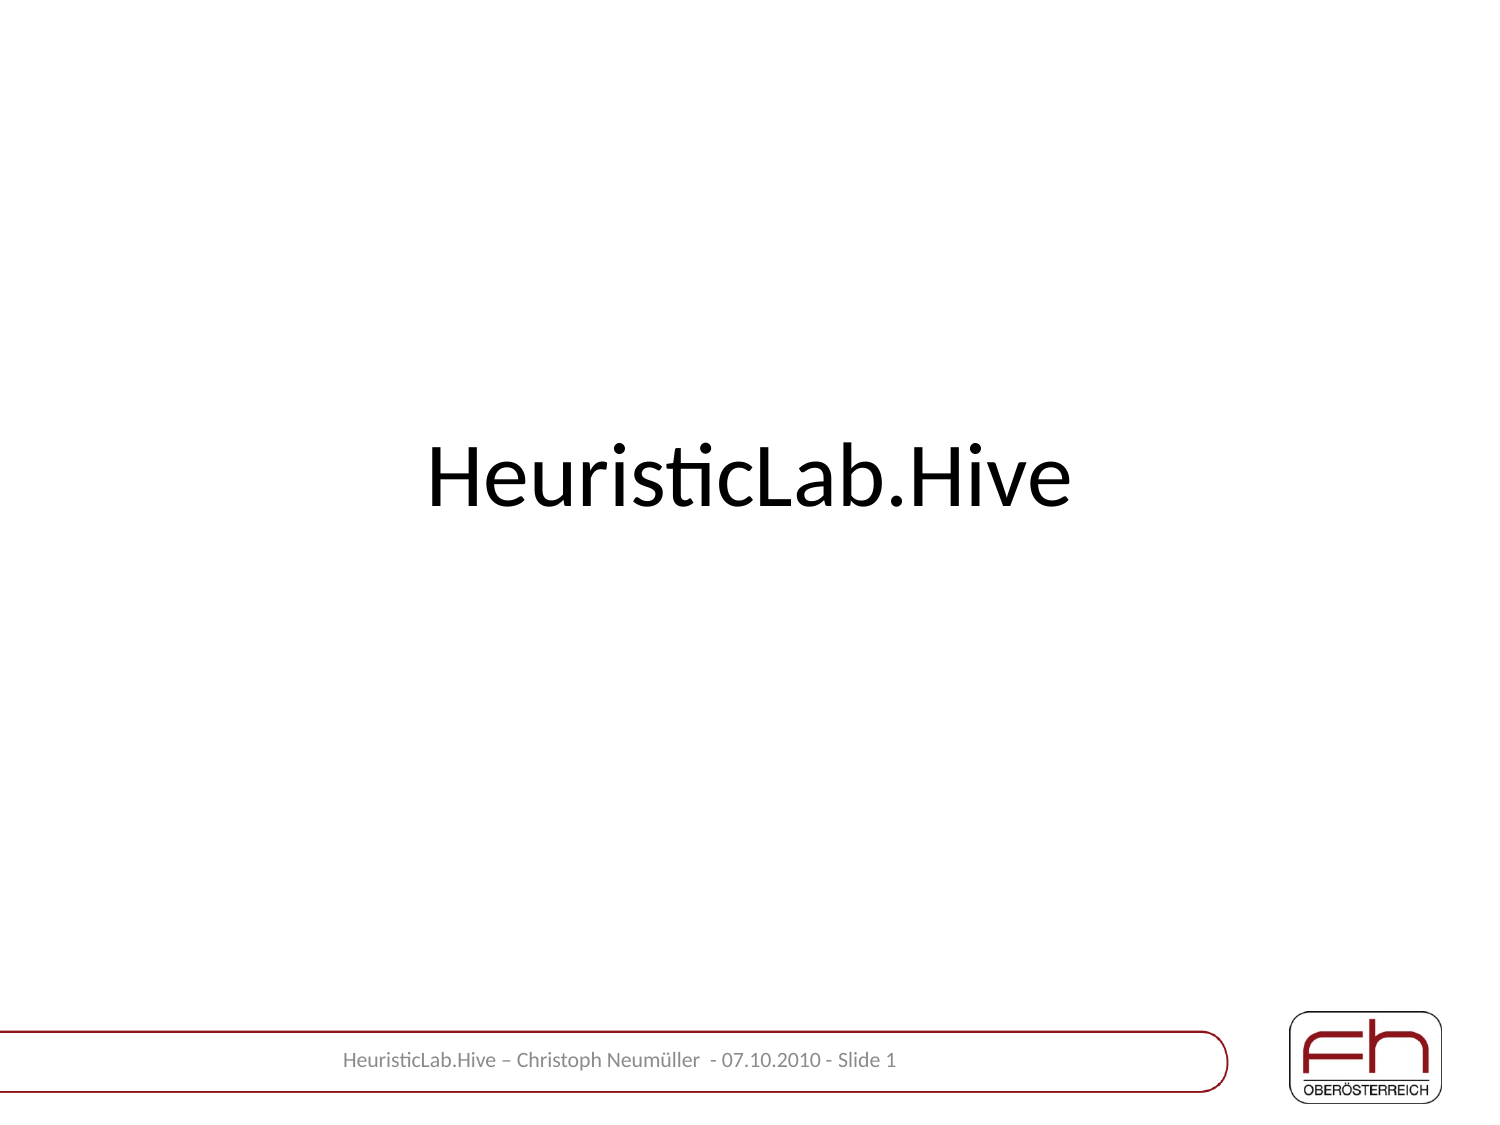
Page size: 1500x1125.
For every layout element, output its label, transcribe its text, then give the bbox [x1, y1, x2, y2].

picture [1289, 1011, 1442, 1104]
picture [0, 1027, 1231, 1096]
title HeuristicLab.Hive [112, 349, 1388, 591]
